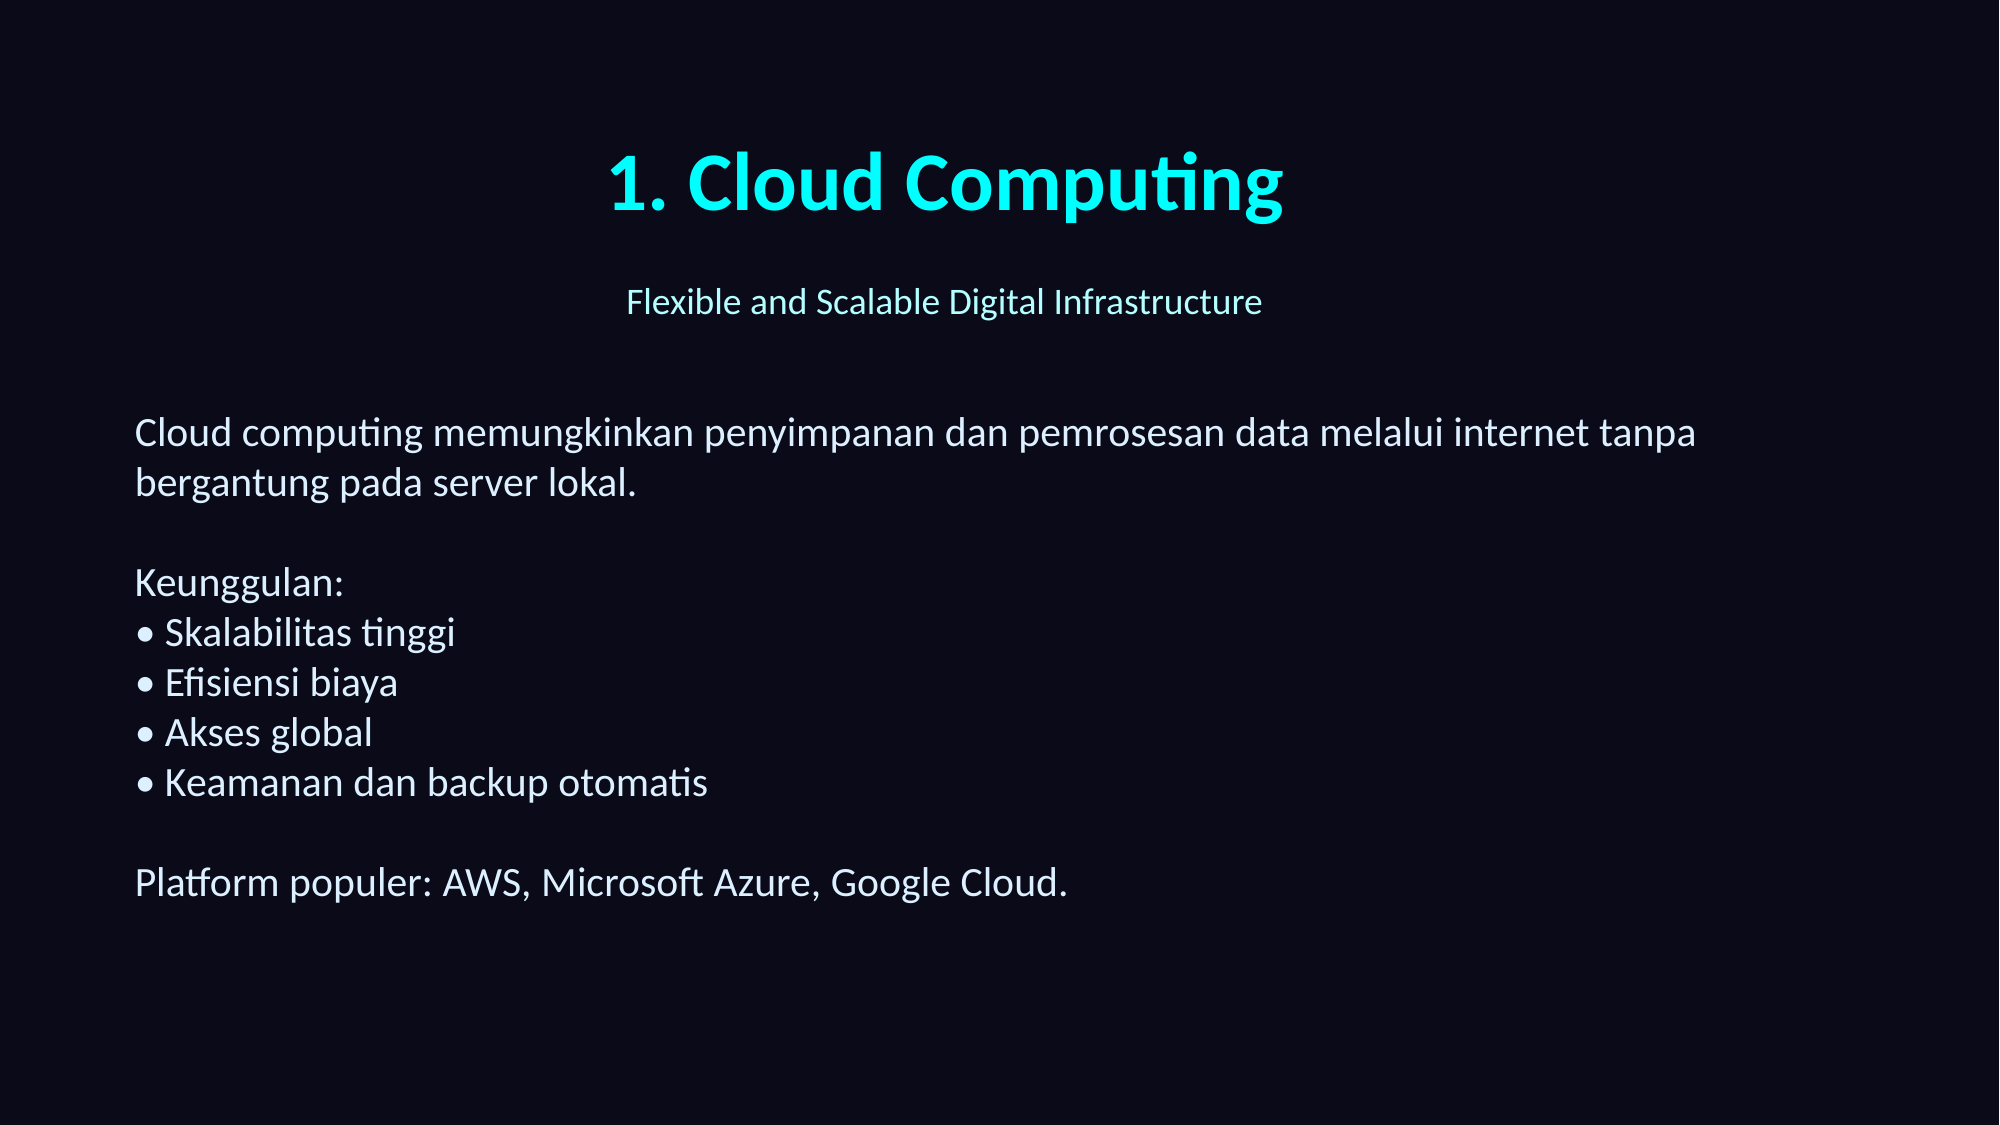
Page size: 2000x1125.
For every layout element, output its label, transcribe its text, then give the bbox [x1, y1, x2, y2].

text_box Flexible and Scalable Digital Infrastructure [611, 224, 1279, 329]
text_box Cloud computing memungkinkan penyimpanan dan pemrosesan data melalui internet tanpa bergantung pada server lokal. Keunggulan: • Skalabilitas tinggi • Efisiensi biaya • Akses global • Keamanan dan backup otomatis Platform populer: AWS, Microsoft Azure, Google Cloud. [119, 329, 1845, 913]
text_box 1. Cloud Computing [590, 75, 1300, 235]
